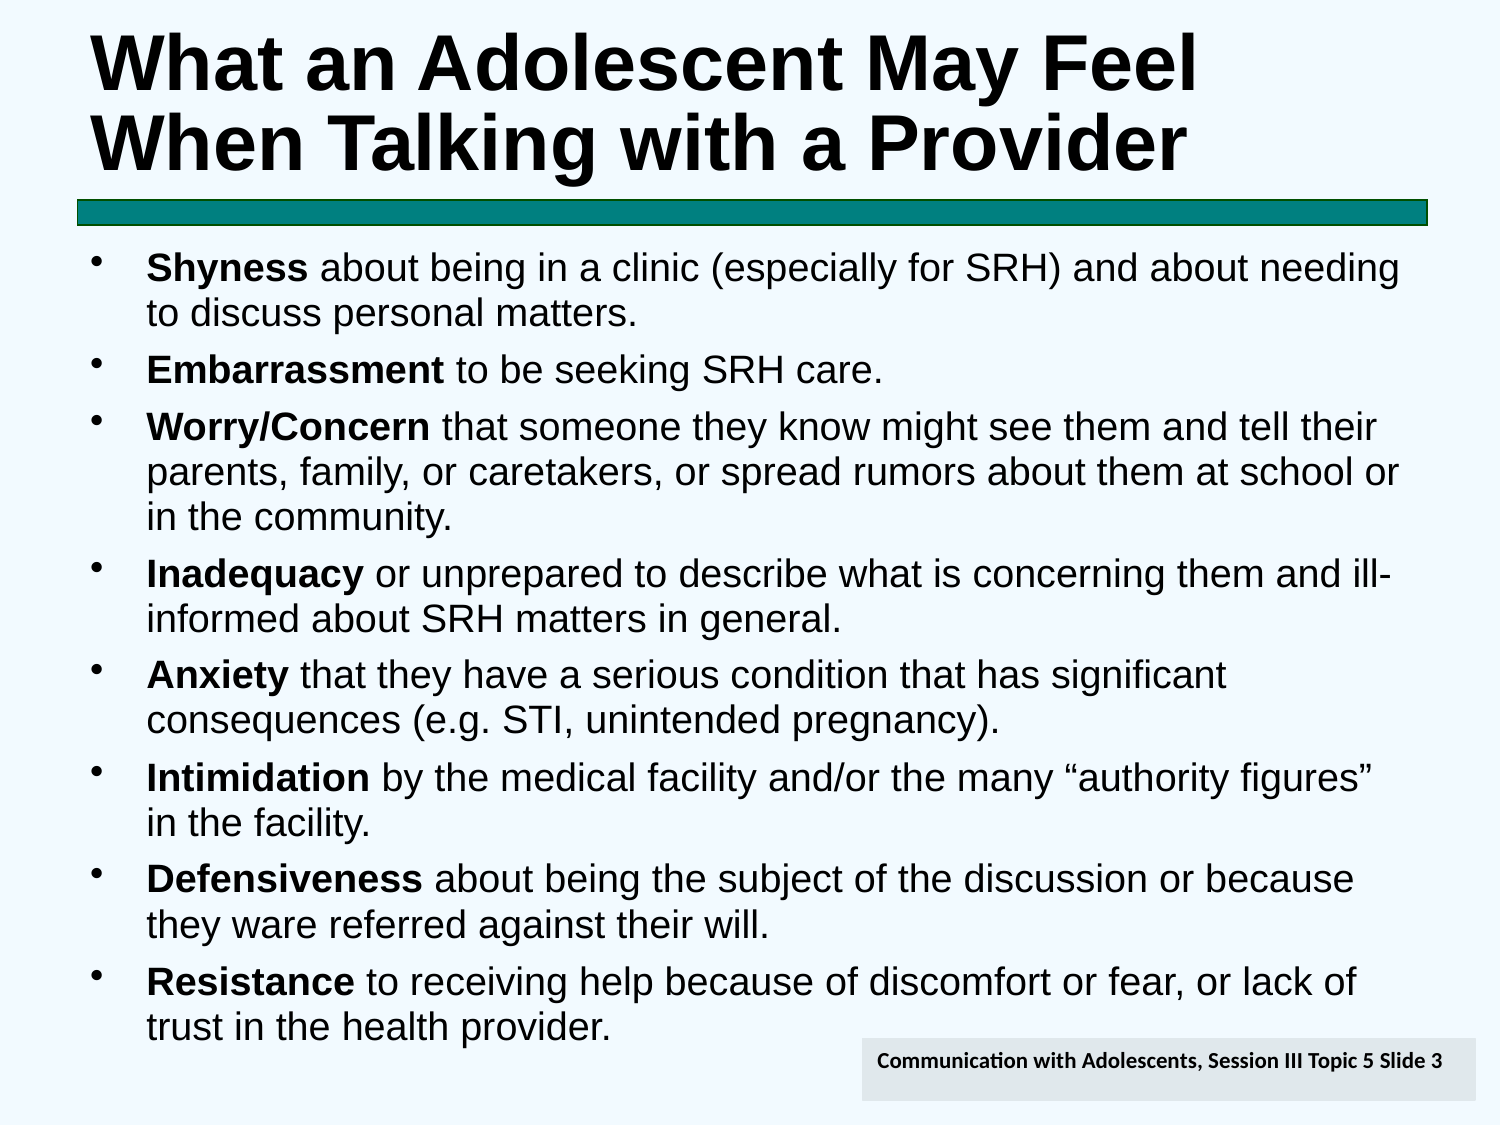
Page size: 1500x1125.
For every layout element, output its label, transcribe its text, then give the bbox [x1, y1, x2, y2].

list Shyness about being in a clinic (especially for SRH) and about needing to discuss personal matters. Embarrassment to be seeking SRH care. Worry/Concern that someone they know might see them and tell their parents, family, or caretakers, or spread rumors about them at school or in the community. Inadequacy or unprepared to describe what is concerning them and ill-informed about SRH matters in general. Anxiety that they have a serious condition that has significant consequences (e.g. STI, unintended pregnancy). Intimidation by the medical facility and/or the many “authority figures” in the facility. Defensiveness about being the subject of the discussion or because they ware referred against their will. Resistance to receiving help because of discomfort or fear, or lack of trust in the health provider. o Fear of being mistreated, judged, or turned away by clinic staff. [75, 237, 1425, 1005]
title What an Adolescent May Feel When Talking with a Provider [75, 12, 1425, 200]
text_box Communication with Adolescents, Session III Topic 5 Slide 3 [862, 1038, 1475, 1100]
